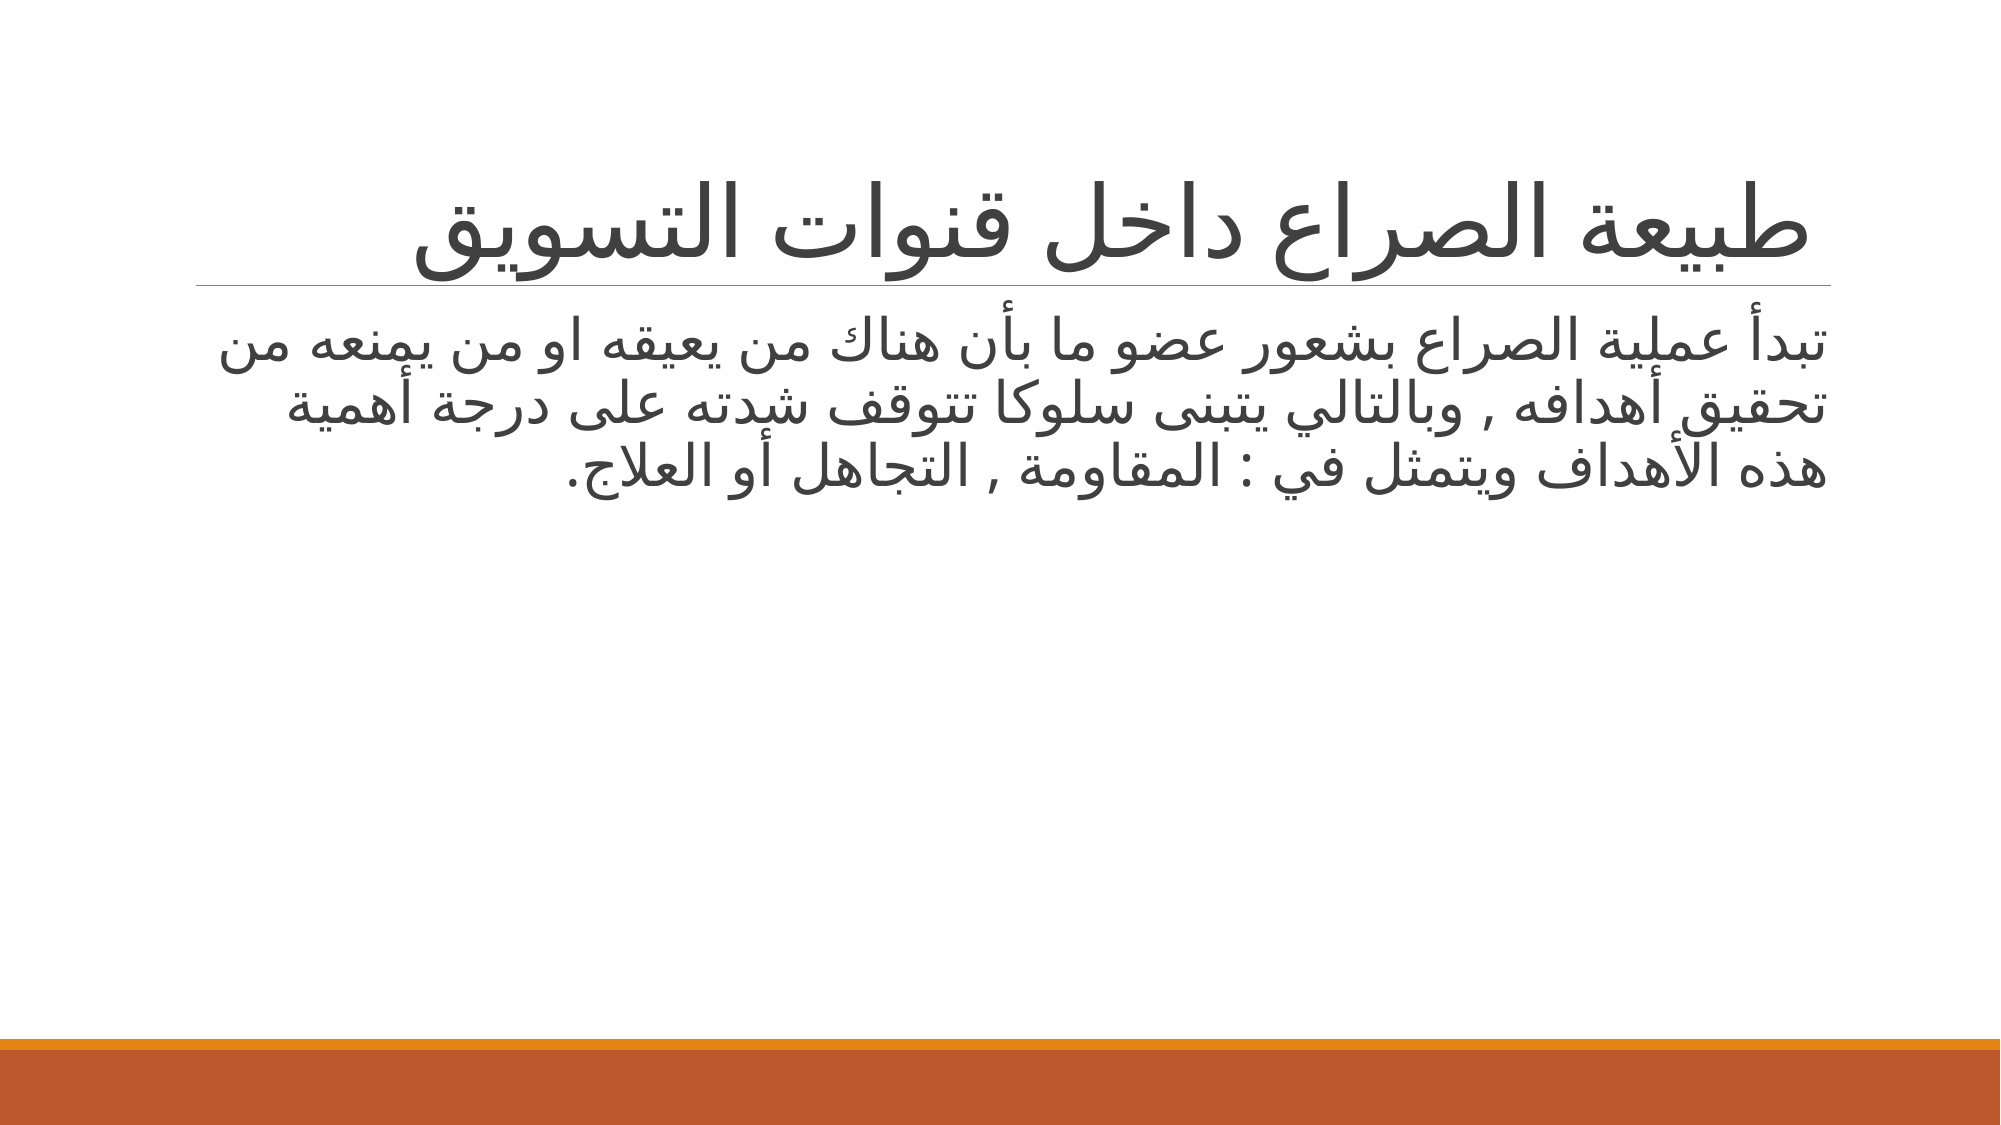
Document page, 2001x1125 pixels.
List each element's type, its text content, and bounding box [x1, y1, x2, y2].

list تبدأ عملية الصراع بشعور عضو ما بأن هناك من يعيقه او من يمنعه من تحقيق أهدافه , وبالتالي يتبنى سلوكا تتوقف شدته على درجة أهمية هذه الأهداف ويتمثل في : المقاومة , التجاهل أو العلاج. [180, 302, 1830, 963]
title طبيعة الصراع داخل قنوات التسويق [180, 47, 1830, 285]
